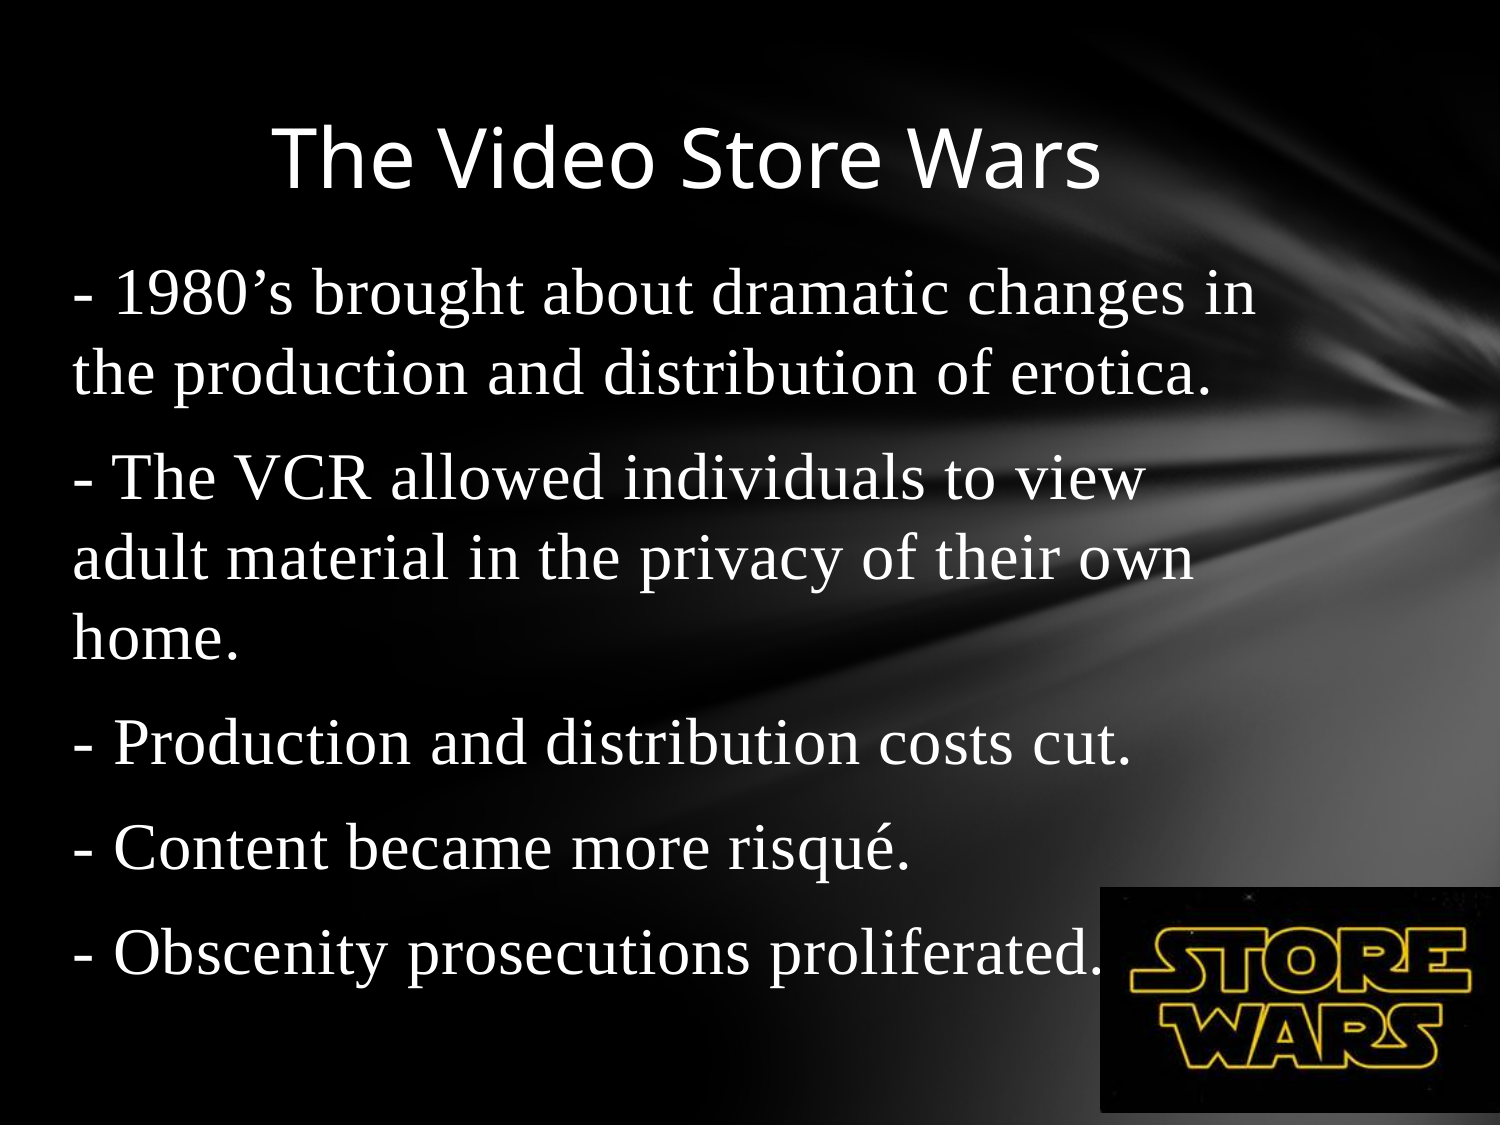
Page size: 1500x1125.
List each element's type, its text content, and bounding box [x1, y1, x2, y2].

picture [1099, 887, 1500, 1113]
title The Video Store Wars [57, 37, 1318, 213]
list - 1980’s brought about dramatic changes in the production and distribution of erotica. - The VCR allowed individuals to view adult material in the privacy of their own home. - Production and distribution costs cut. - Content became more risqué. - Obscenity prosecutions proliferated. [57, 239, 1318, 1015]
